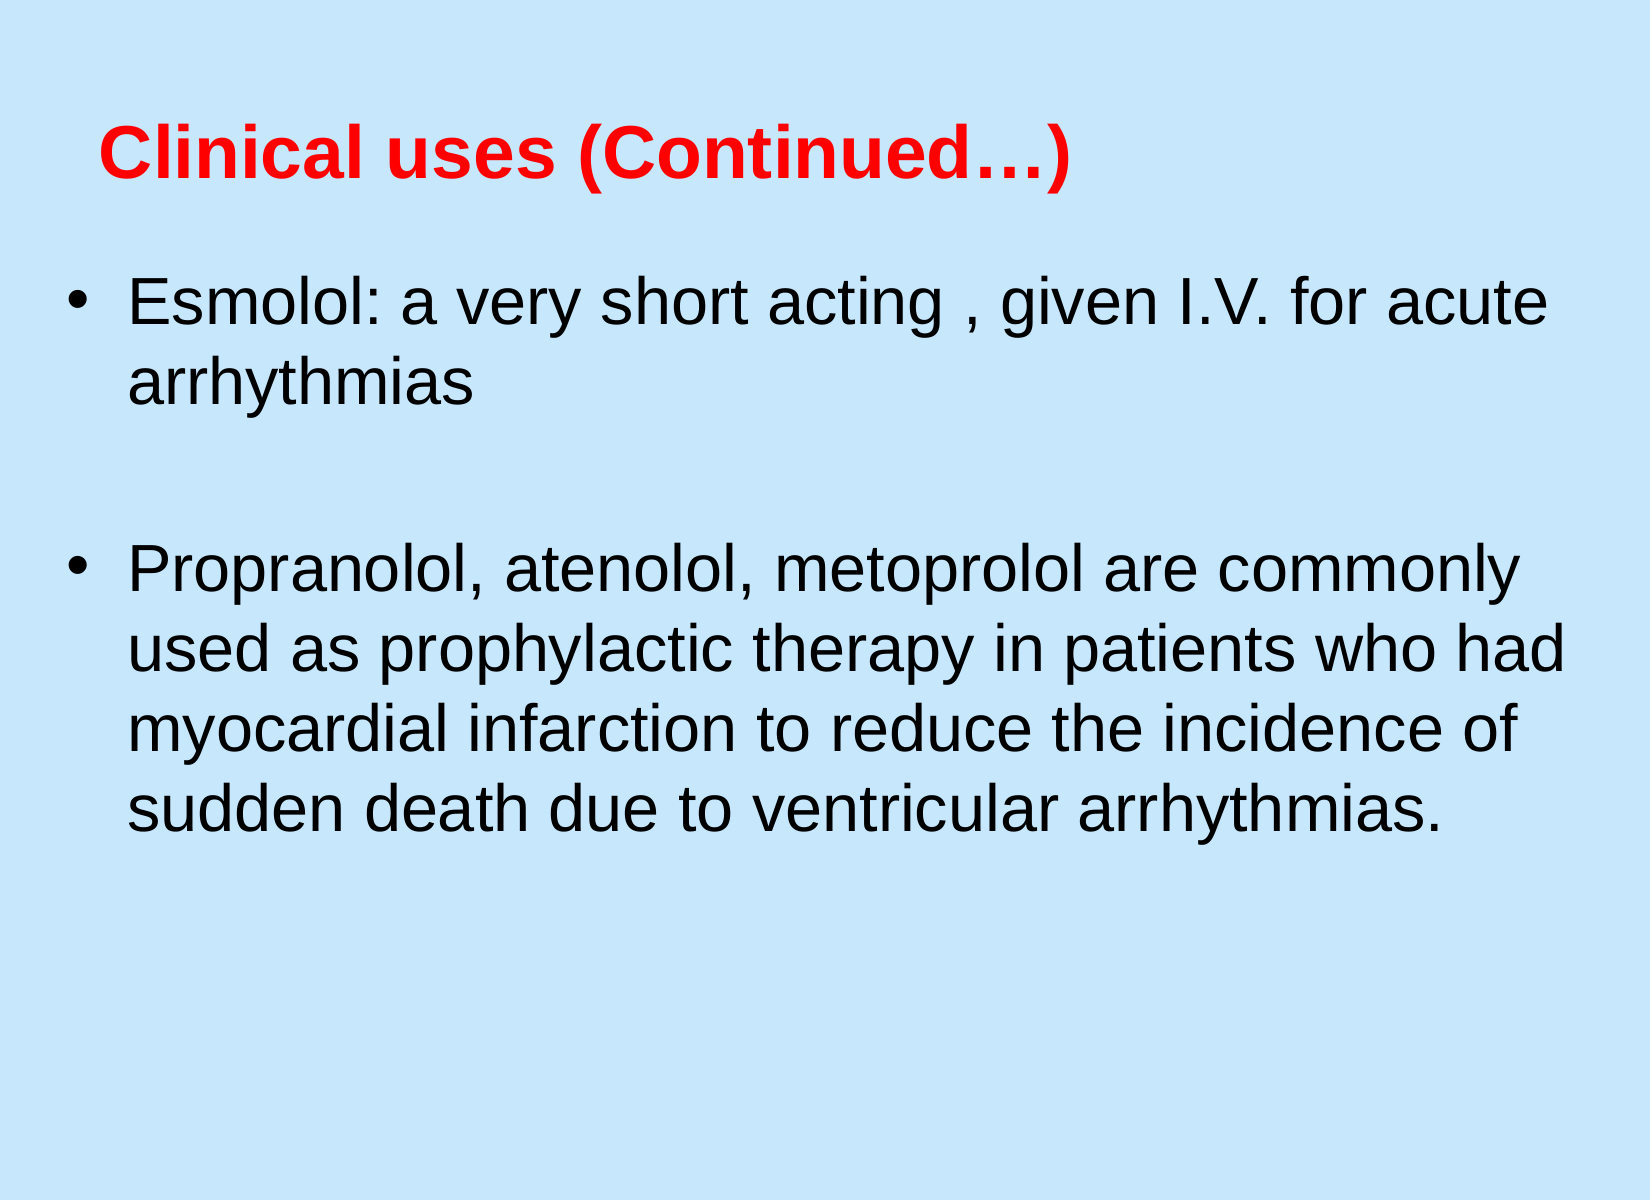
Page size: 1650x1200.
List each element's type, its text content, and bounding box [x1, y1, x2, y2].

list Esmolol: a very short acting , given I.V. for acute arrhythmias Propranolol, atenolol, metoprolol are commonly used as prophylactic therapy in patients who had myocardial infarction to reduce the incidence of sudden death due to ventricular arrhythmias. [50, 249, 1593, 1130]
title Clinical uses (Continued…) [82, 48, 1568, 249]
